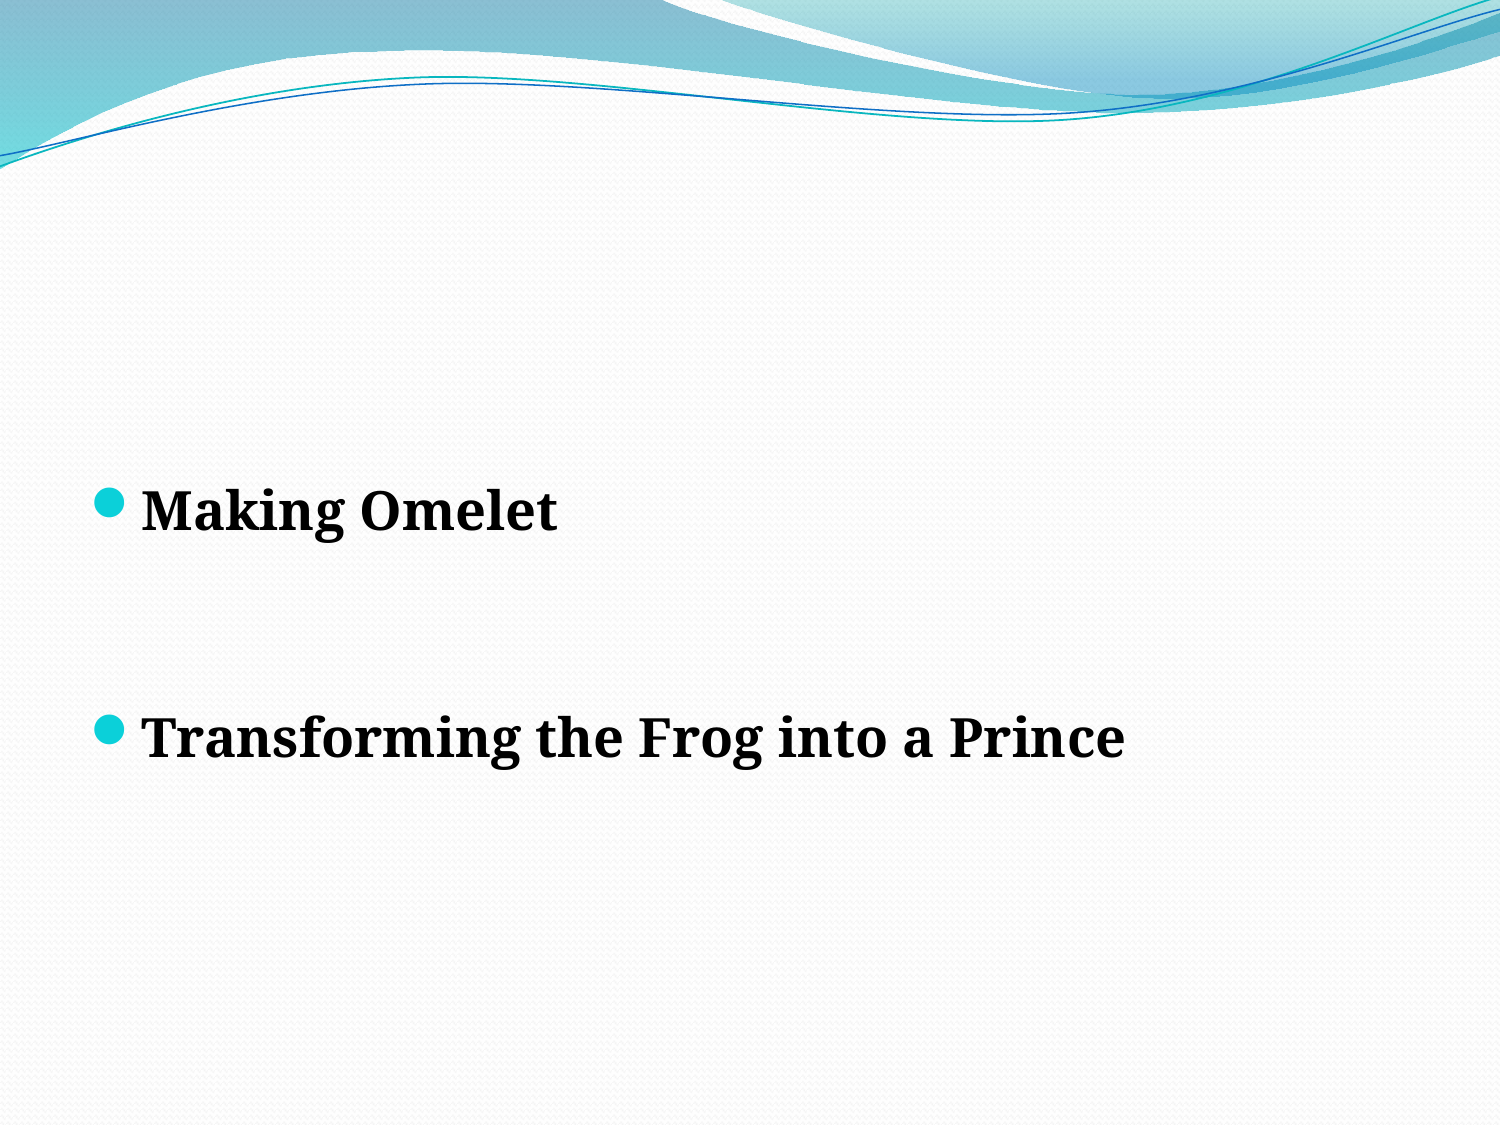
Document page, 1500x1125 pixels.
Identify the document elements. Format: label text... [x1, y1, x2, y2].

list Making Omelet Transforming the Frog into a Prince [74, 317, 1426, 1038]
